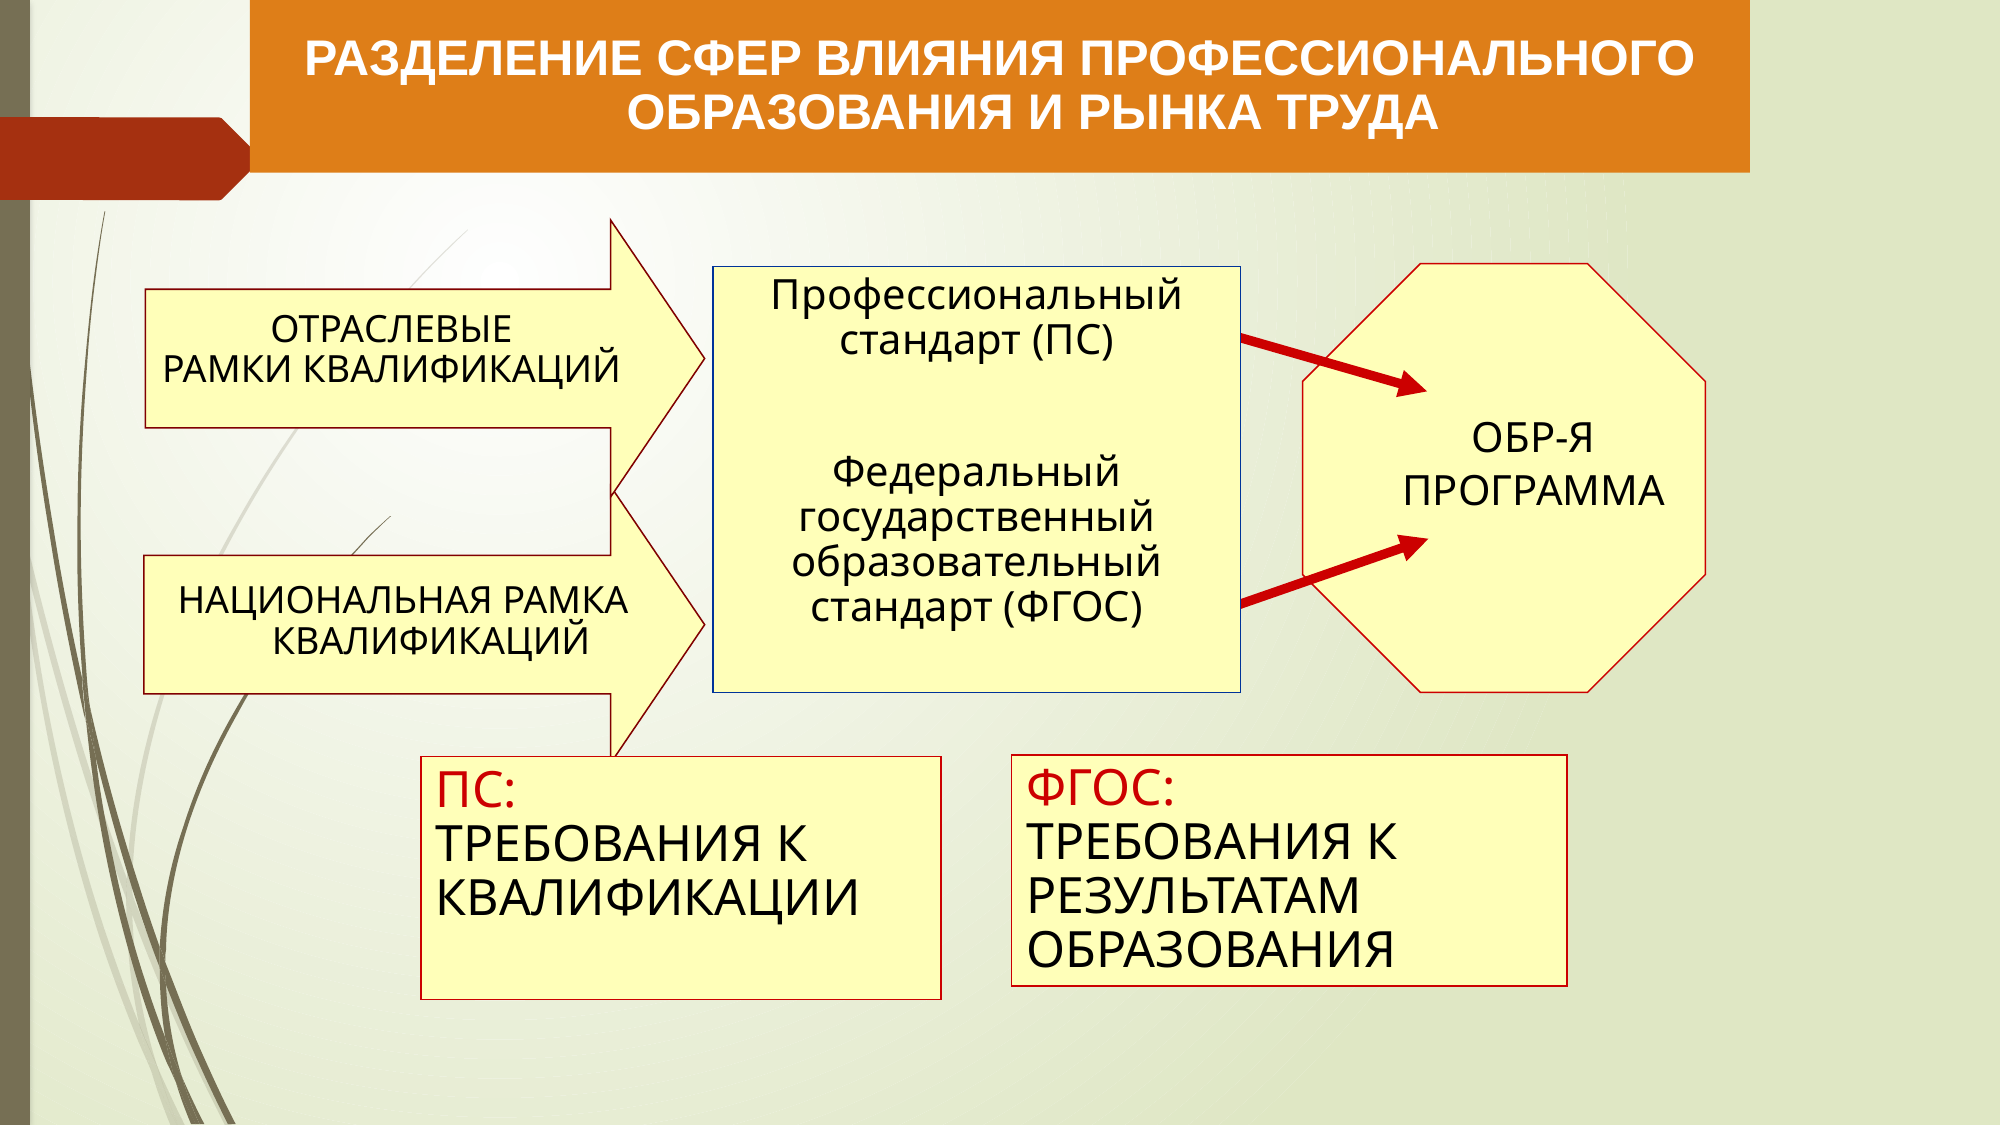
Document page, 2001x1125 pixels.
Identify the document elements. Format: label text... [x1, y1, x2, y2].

text_box [1241, 536, 1429, 605]
text_box [1241, 337, 1428, 394]
text_box ОТРАСЛЕВЫЕ РАМКИ КВАЛИФИКАЦИЙ [122, 302, 661, 399]
text_box [143, 492, 705, 756]
text_box [145, 219, 705, 498]
text_box ОБР-Я ПРОГРАММА [1271, 408, 1796, 522]
text_box ФГОС: ТРЕБОВАНИЯ К РЕЗУЛЬТАТАМ ОБРАЗОВАНИЯ [1011, 755, 1567, 986]
text_box [1302, 522, 1706, 693]
text_box [1302, 263, 1706, 408]
text_box РАЗДЕЛЕНИЕ СФЕР ВЛИЯНИЯ ПРОФЕССИОНАЛЬНОГО ОБРАЗОВАНИЯ И РЫНКА ТРУДА [249, 0, 1750, 173]
text_box НАЦИОНАЛЬНАЯ РАМКА КВАЛИФИКАЦИЙ [145, 574, 661, 670]
text_box ПС: ТРЕБОВАНИЯ К КВАЛИФИКАЦИИ [421, 756, 941, 1000]
text_box Профессиональный стандарт (ПС) Федеральный государственный образовательный стандарт (ФГОС) [712, 266, 1241, 693]
